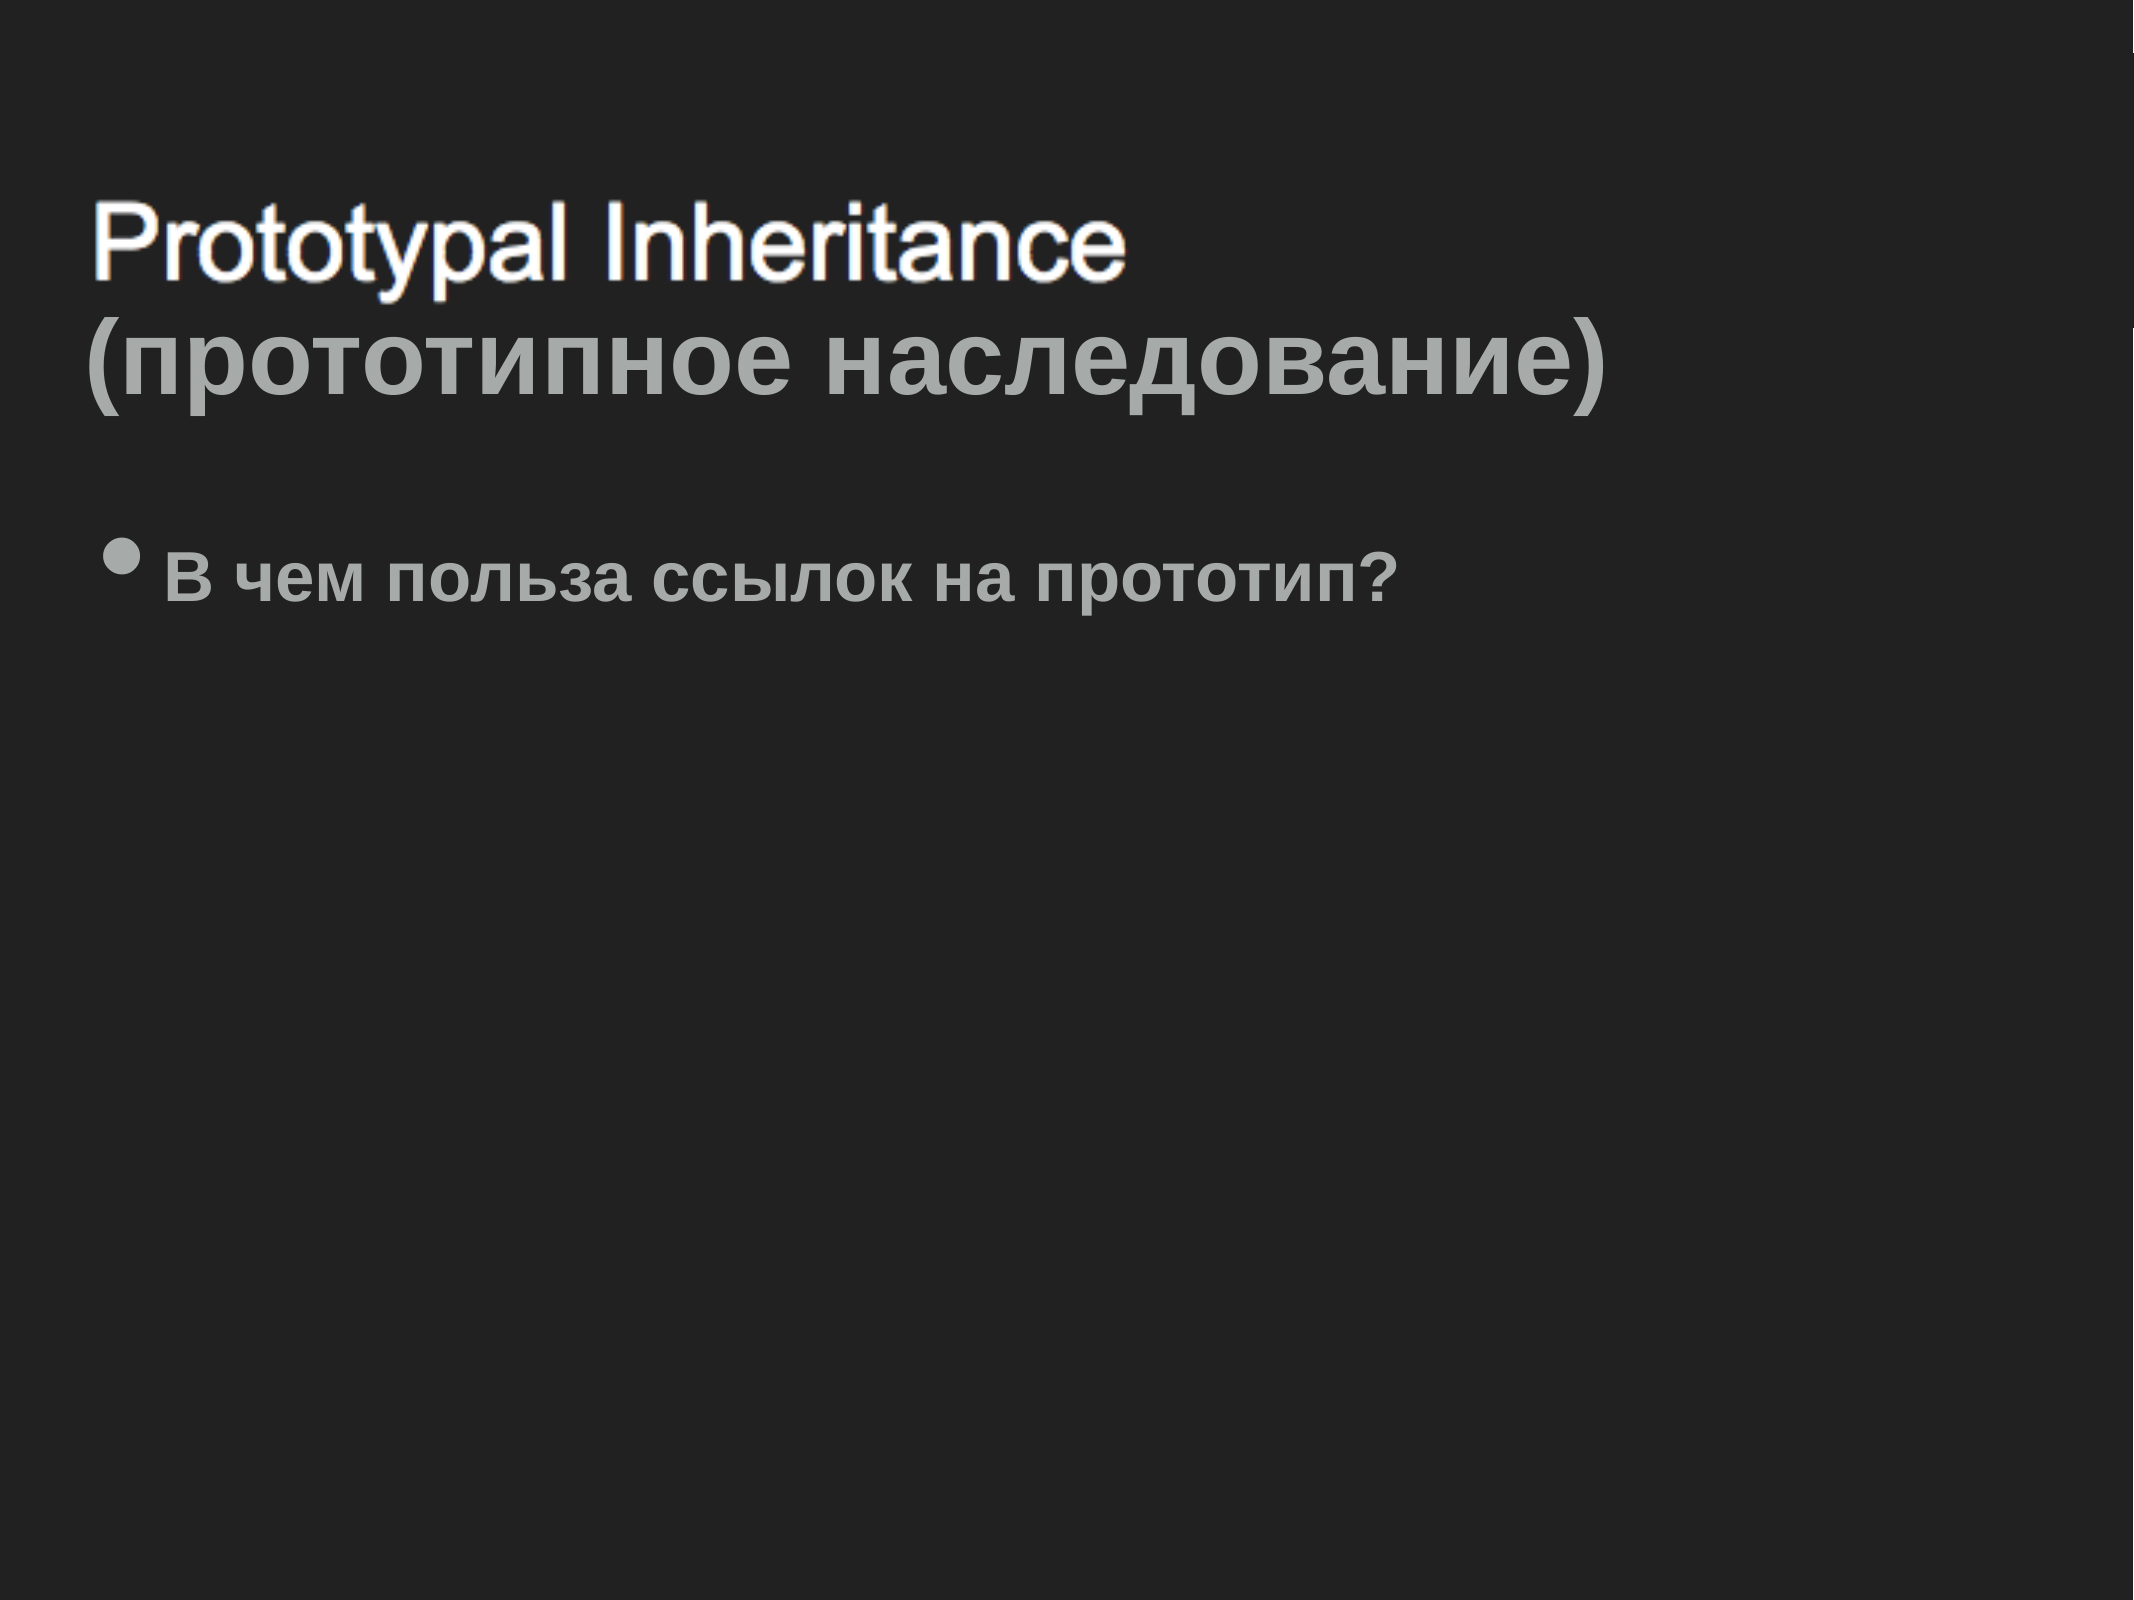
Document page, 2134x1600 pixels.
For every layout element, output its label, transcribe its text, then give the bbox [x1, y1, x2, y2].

text_box В чем польза ссылок на прототип? [90, 522, 1817, 624]
text_box (прототипное наследование) [75, 328, 1619, 425]
picture [0, 53, 2134, 328]
